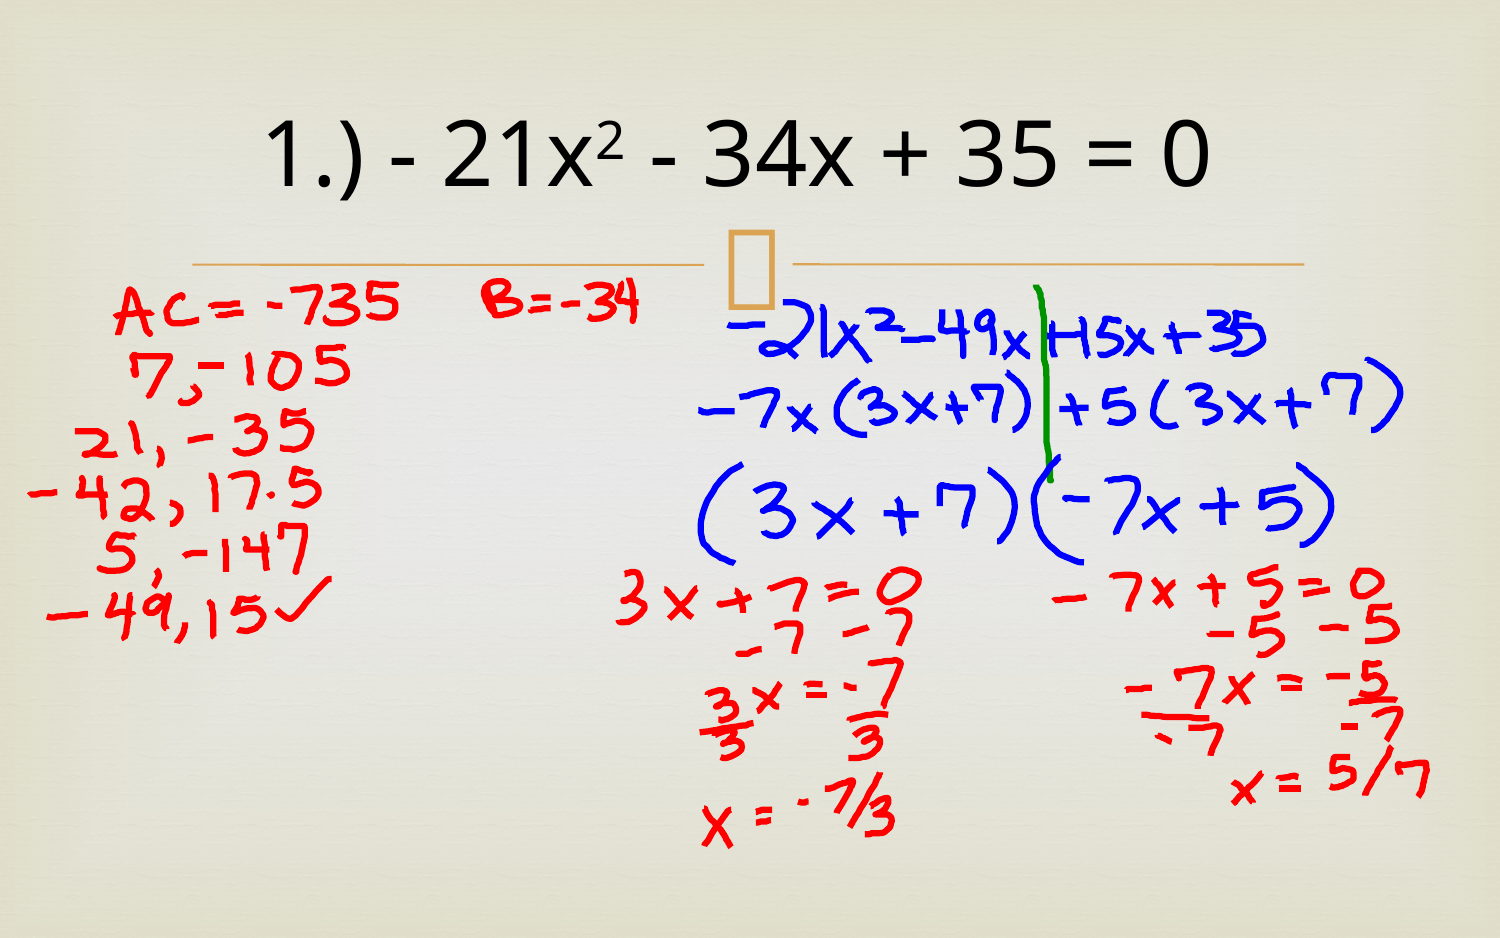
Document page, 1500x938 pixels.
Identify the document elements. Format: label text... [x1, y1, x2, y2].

title 1.) - 21x2 - 34x + 35 = 0 [112, 77, 1386, 222]
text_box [28, 277, 1428, 848]
